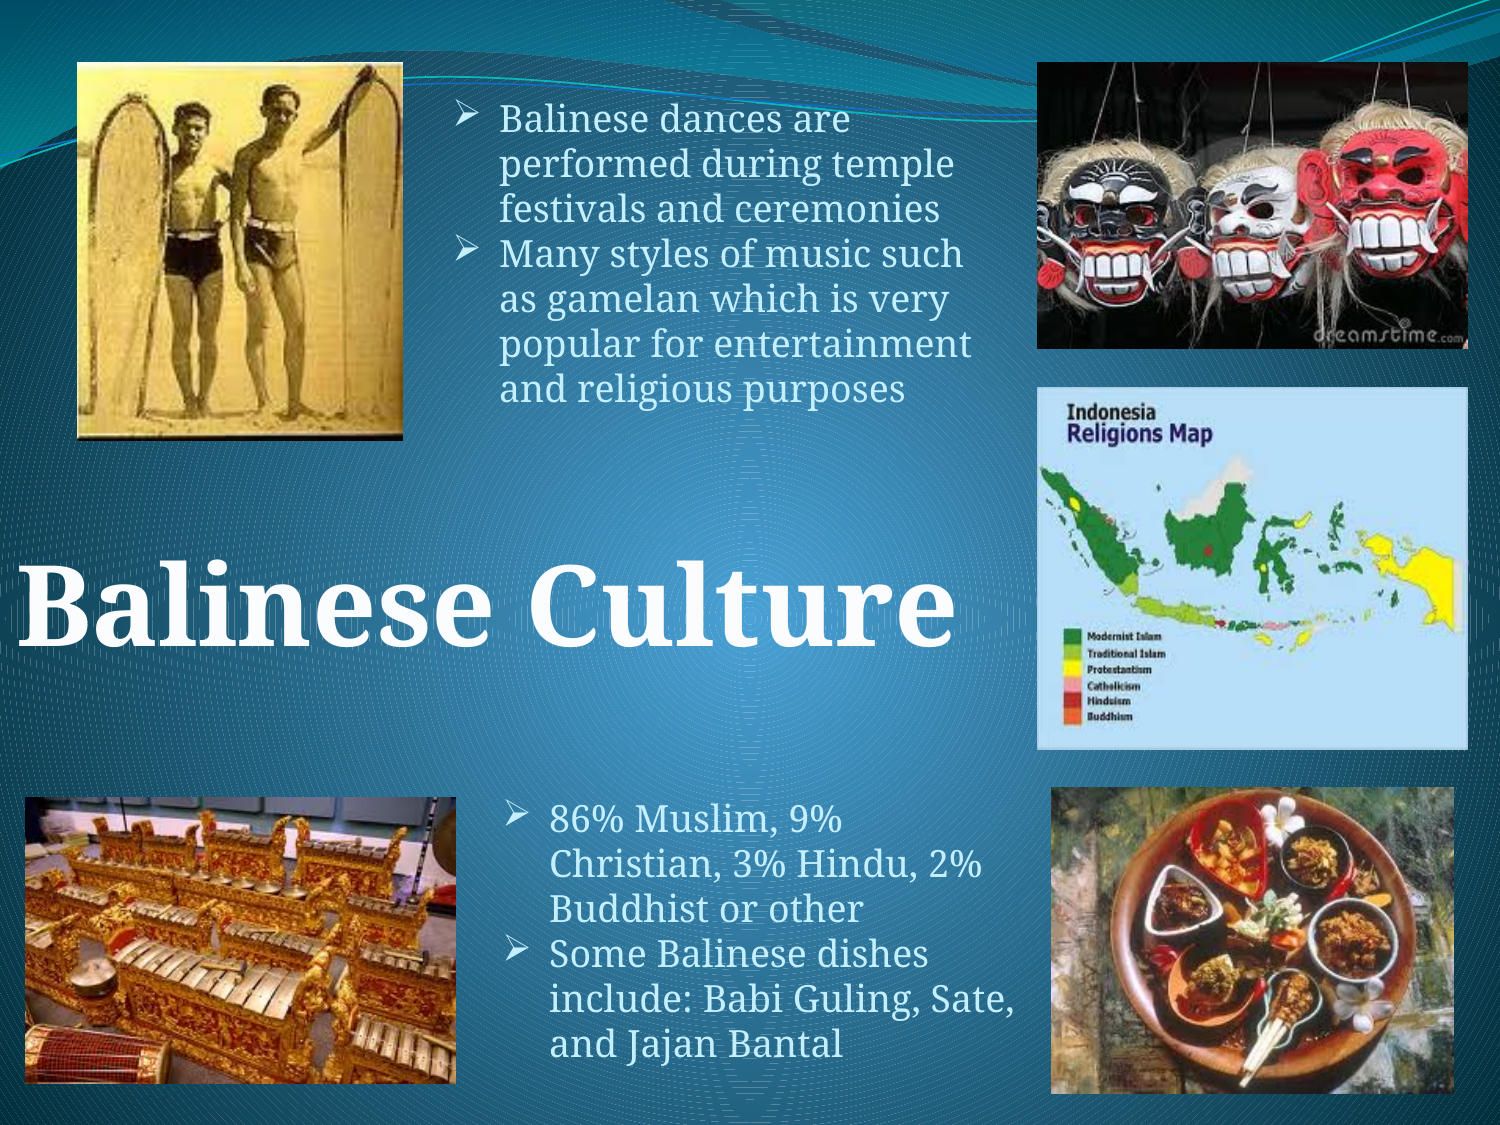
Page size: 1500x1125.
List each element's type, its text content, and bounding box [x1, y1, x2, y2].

picture [25, 797, 456, 1084]
text_box Balinese Culture [1, 526, 974, 677]
picture [1051, 787, 1454, 1094]
picture [1037, 62, 1468, 349]
text_box Balinese dances are performed during temple festivals and ceremonies Many styles of music such as gamelan which is very popular for entertainment and religious purposes [437, 87, 988, 418]
text_box 86% Muslim, 9% Christian, 3% Hindu, 2% Buddhist or other Some Balinese dishes include: Babi Guling, Sate, and Jajan Bantal [487, 787, 1038, 1073]
picture [77, 62, 404, 442]
picture [1037, 387, 1468, 751]
